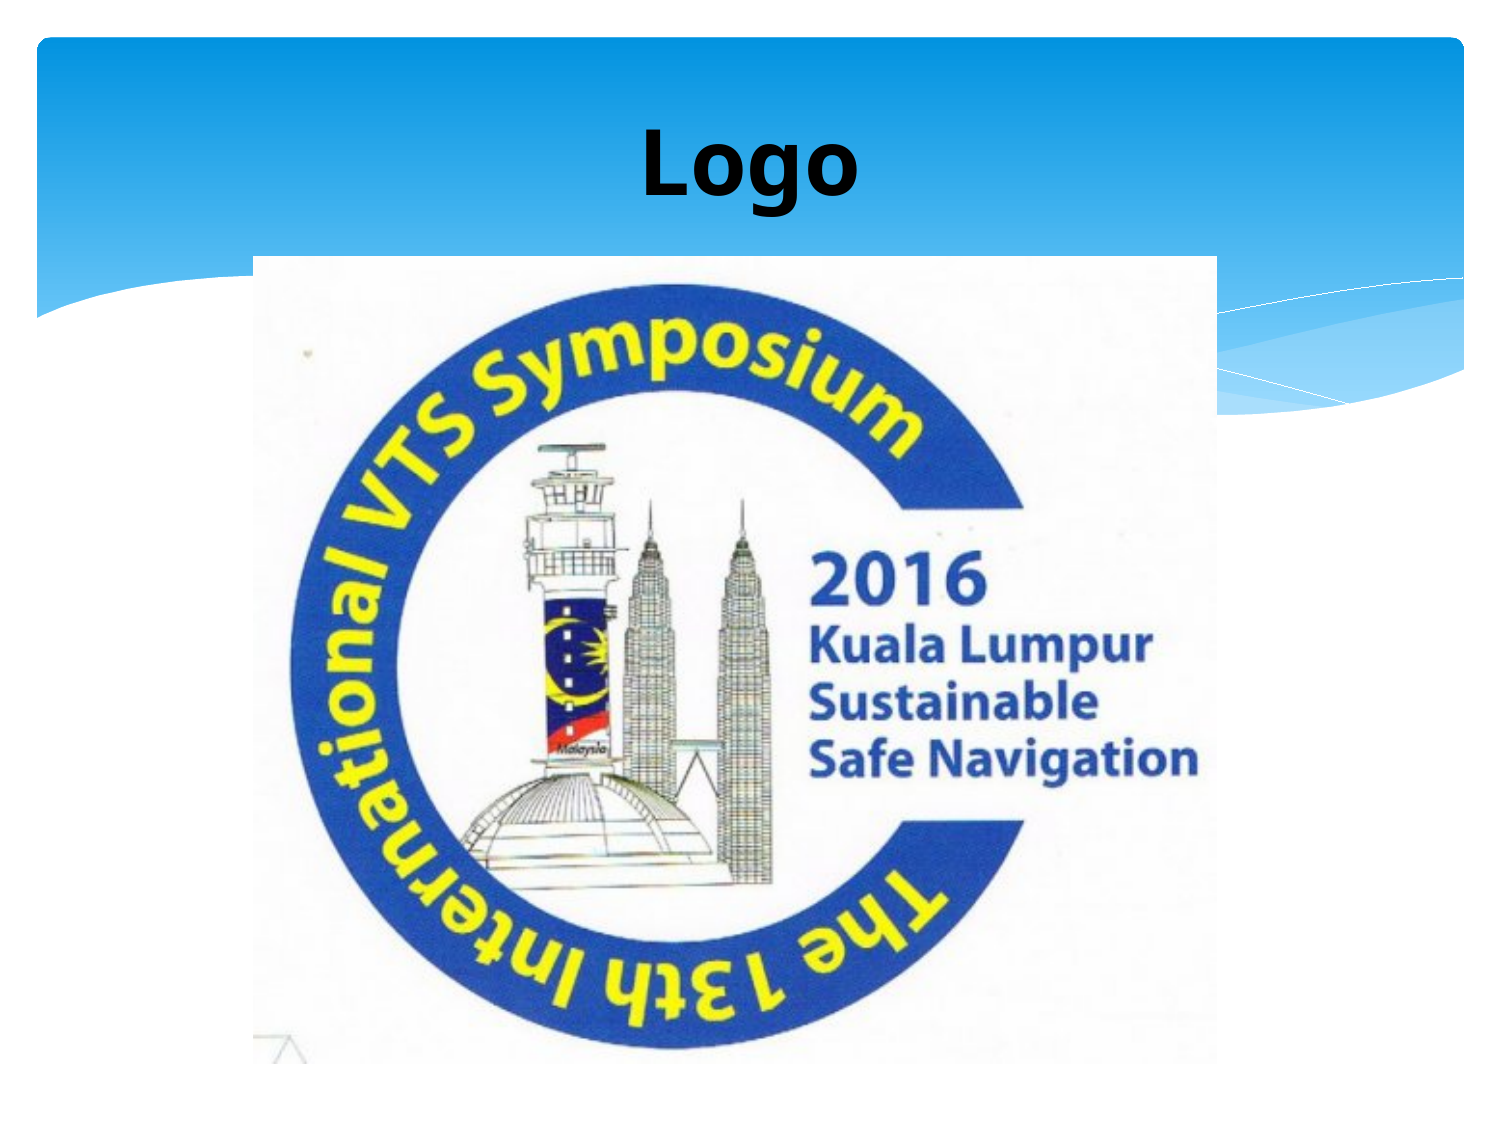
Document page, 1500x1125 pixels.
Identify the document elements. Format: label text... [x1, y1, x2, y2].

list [253, 256, 1218, 1065]
title Logo [75, 55, 1425, 261]
